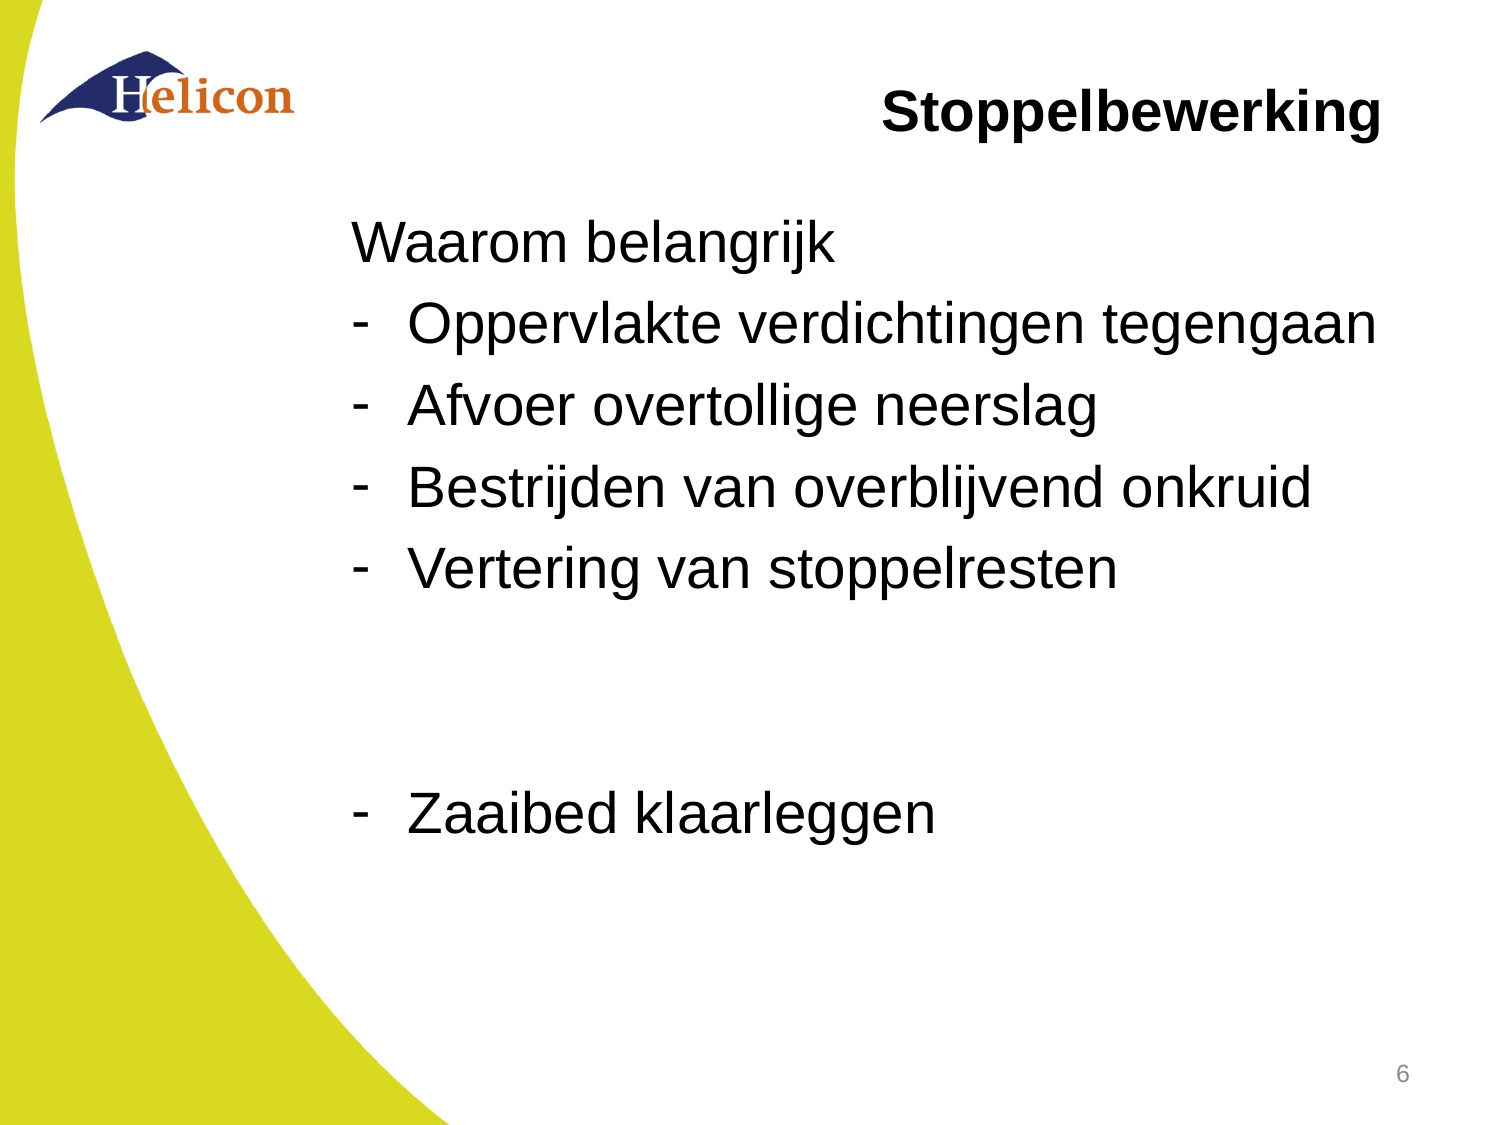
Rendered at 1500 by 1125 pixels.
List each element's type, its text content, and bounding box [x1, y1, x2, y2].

picture [0, 0, 1500, 1125]
slide_number 6 [1074, 1042, 1425, 1103]
title Stoppelbewerking [324, 54, 1415, 161]
list Waarom belangrijk Oppervlakte verdichtingen tegengaan Afvoer overtollige neerslag Bestrijden van overblijvend onkruid Vertering van stoppelresten Zaaibed klaarleggen [336, 196, 1425, 1005]
